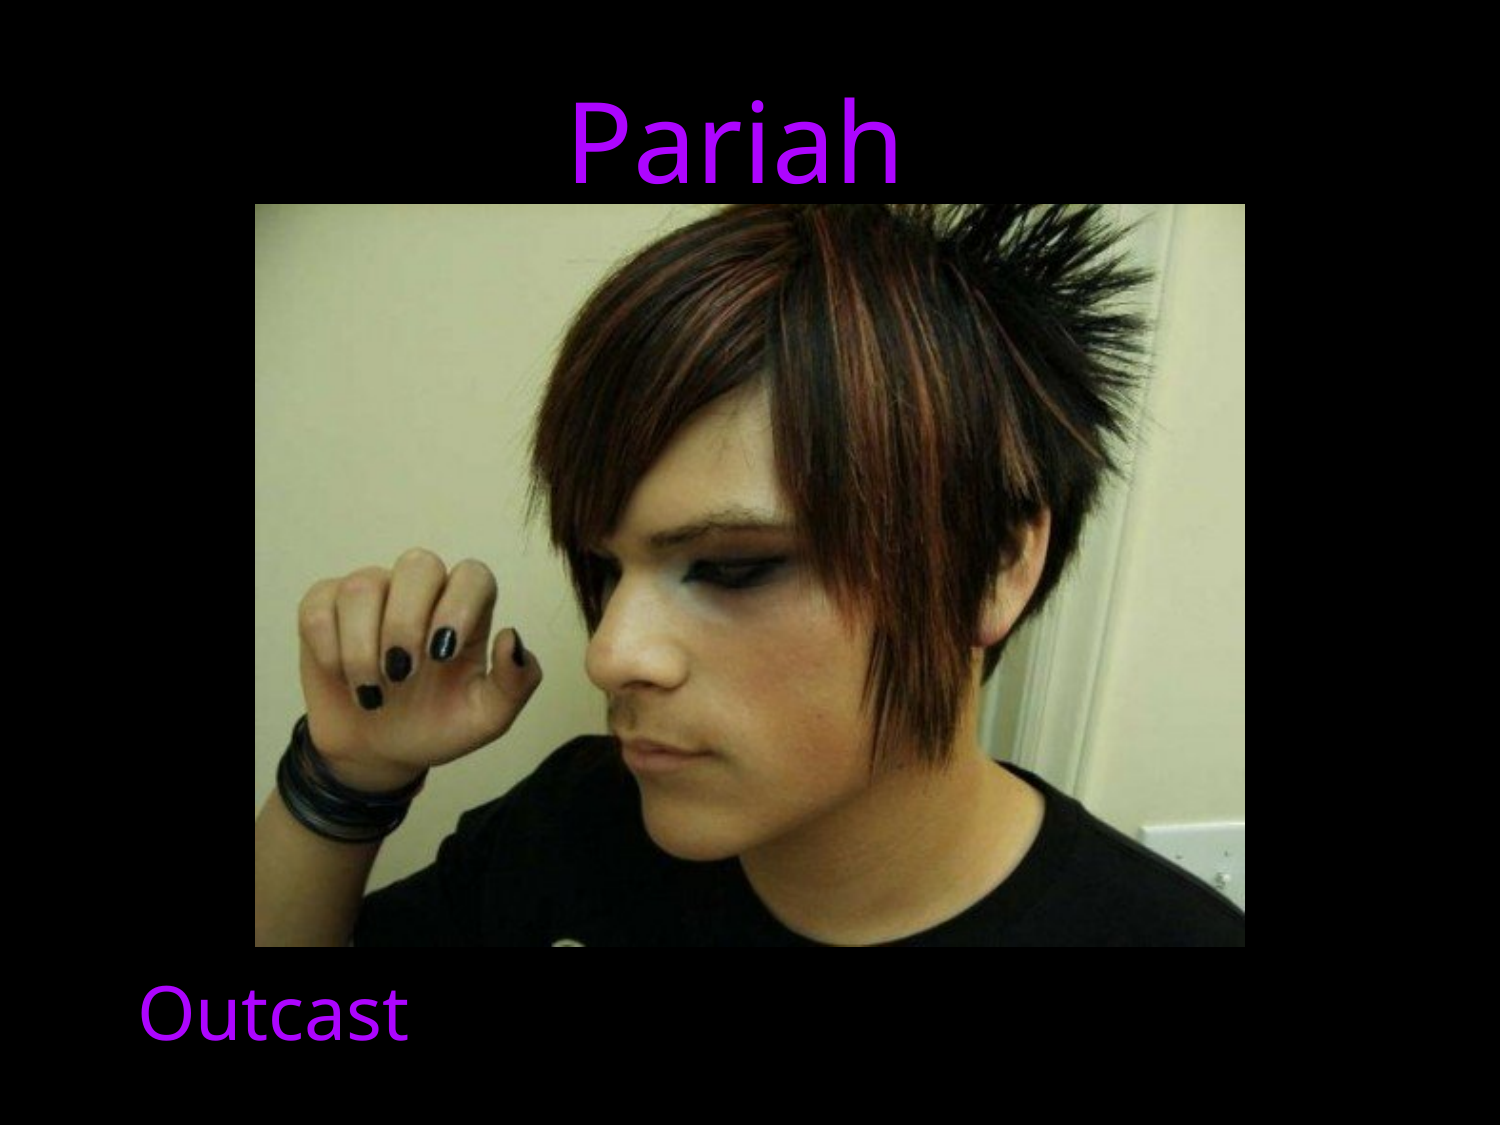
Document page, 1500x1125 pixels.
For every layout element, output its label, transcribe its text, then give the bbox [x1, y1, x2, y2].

title Pariah [75, 45, 1425, 203]
text_box Outcast [122, 958, 666, 1063]
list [74, 204, 1426, 948]
